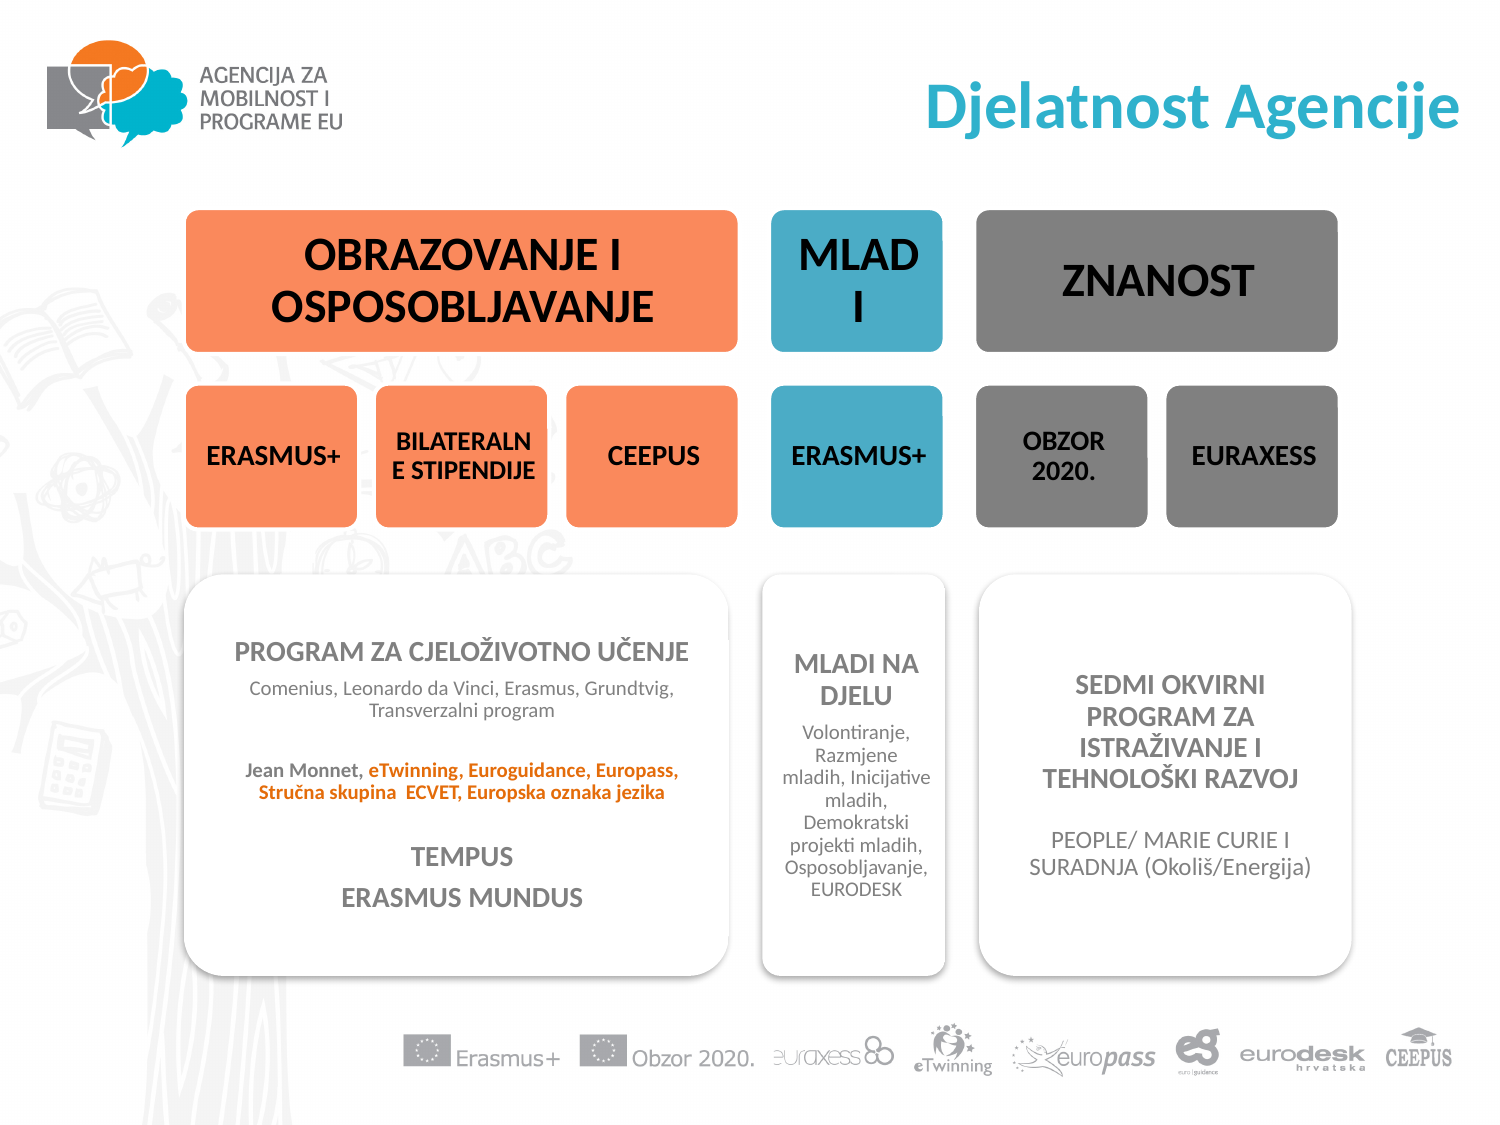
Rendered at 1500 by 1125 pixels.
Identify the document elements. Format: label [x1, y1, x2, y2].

text_box [182, 207, 1341, 530]
picture [0, 0, 1500, 1125]
text_box [182, 574, 1353, 977]
